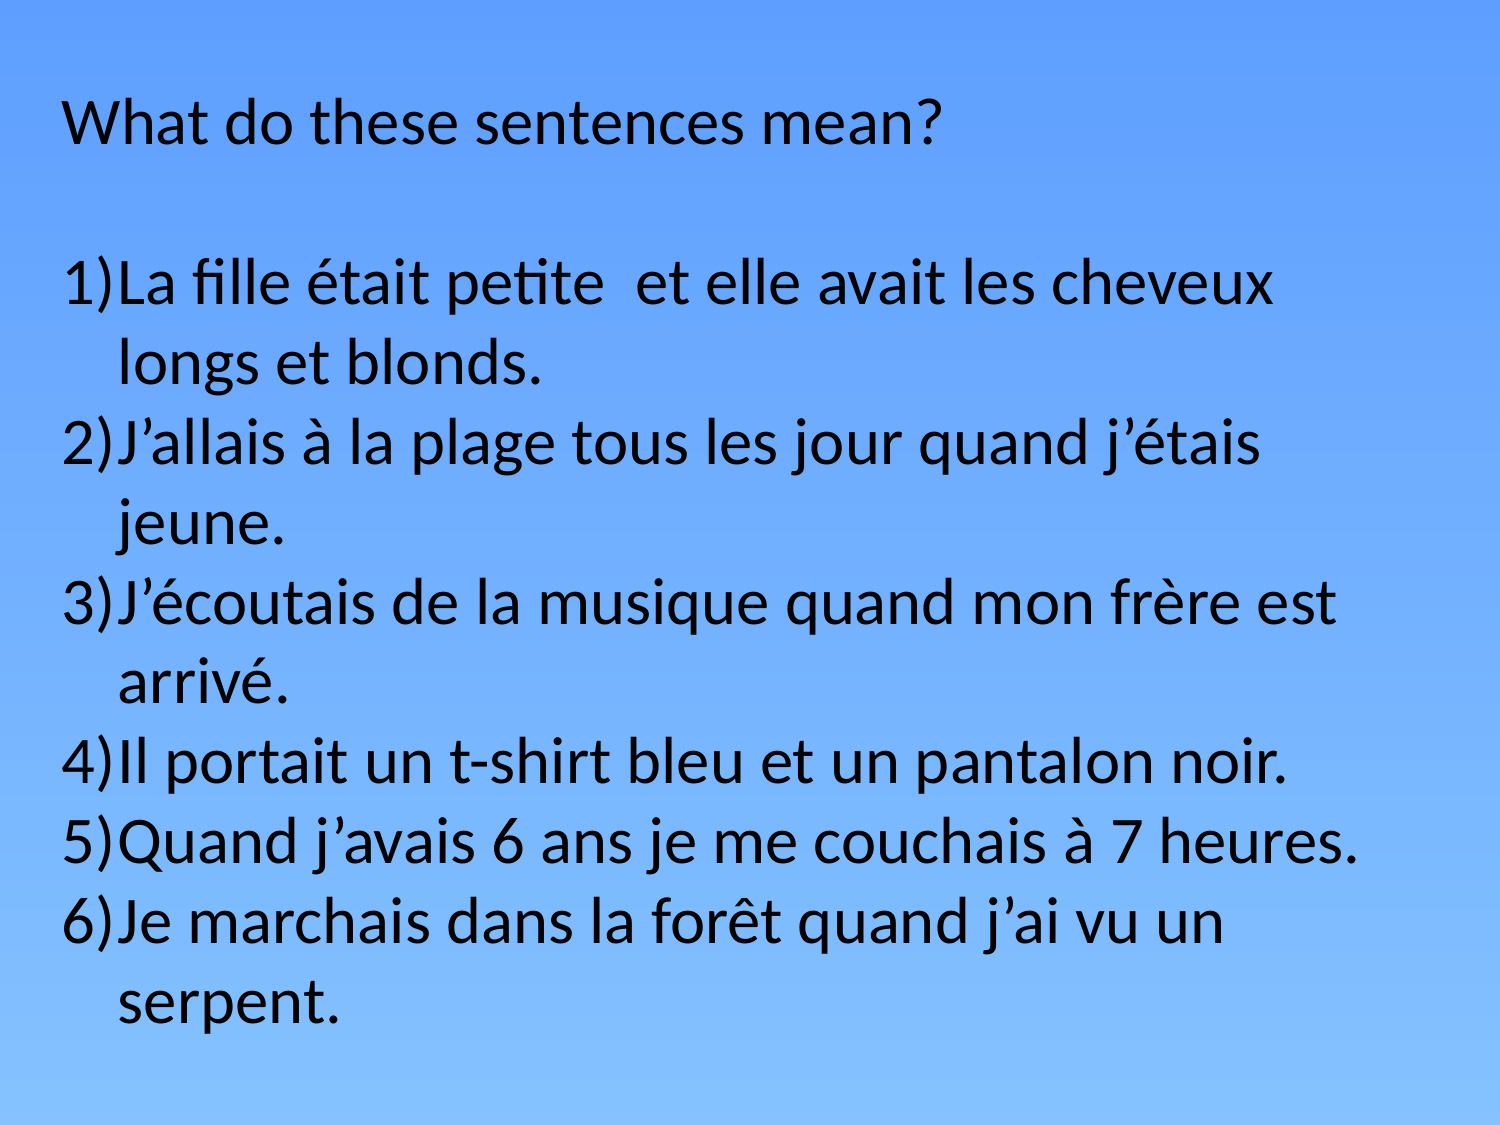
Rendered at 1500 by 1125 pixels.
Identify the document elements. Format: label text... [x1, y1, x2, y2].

text_box What do these sentences mean? La fille était petite et elle avait les cheveux longs et blonds. J’allais à la plage tous les jour quand j’étais jeune. J’écoutais de la musique quand mon frère est arrivé. Il portait un t-shirt bleu et un pantalon noir. Quand j’avais 6 ans je me couchais à 7 heures. Je marchais dans la forêt quand j’ai vu un serpent. [46, 70, 1430, 1125]
